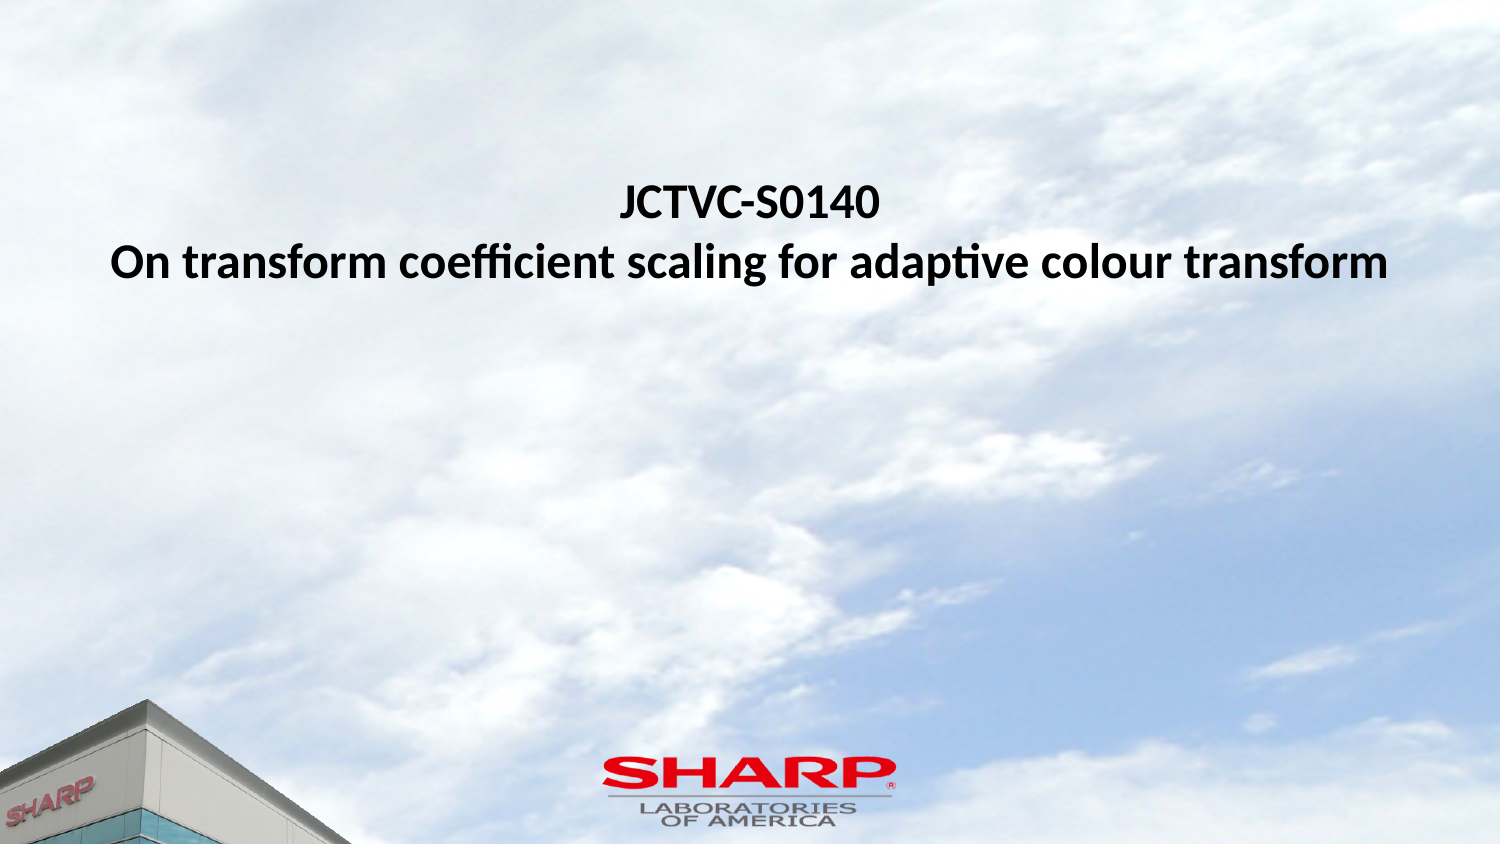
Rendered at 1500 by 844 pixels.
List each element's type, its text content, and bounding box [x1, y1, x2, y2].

picture [0, 0, 1500, 844]
title JCTVC-S0140 On transform coefficient scaling for adaptive colour transform [72, 138, 1428, 320]
